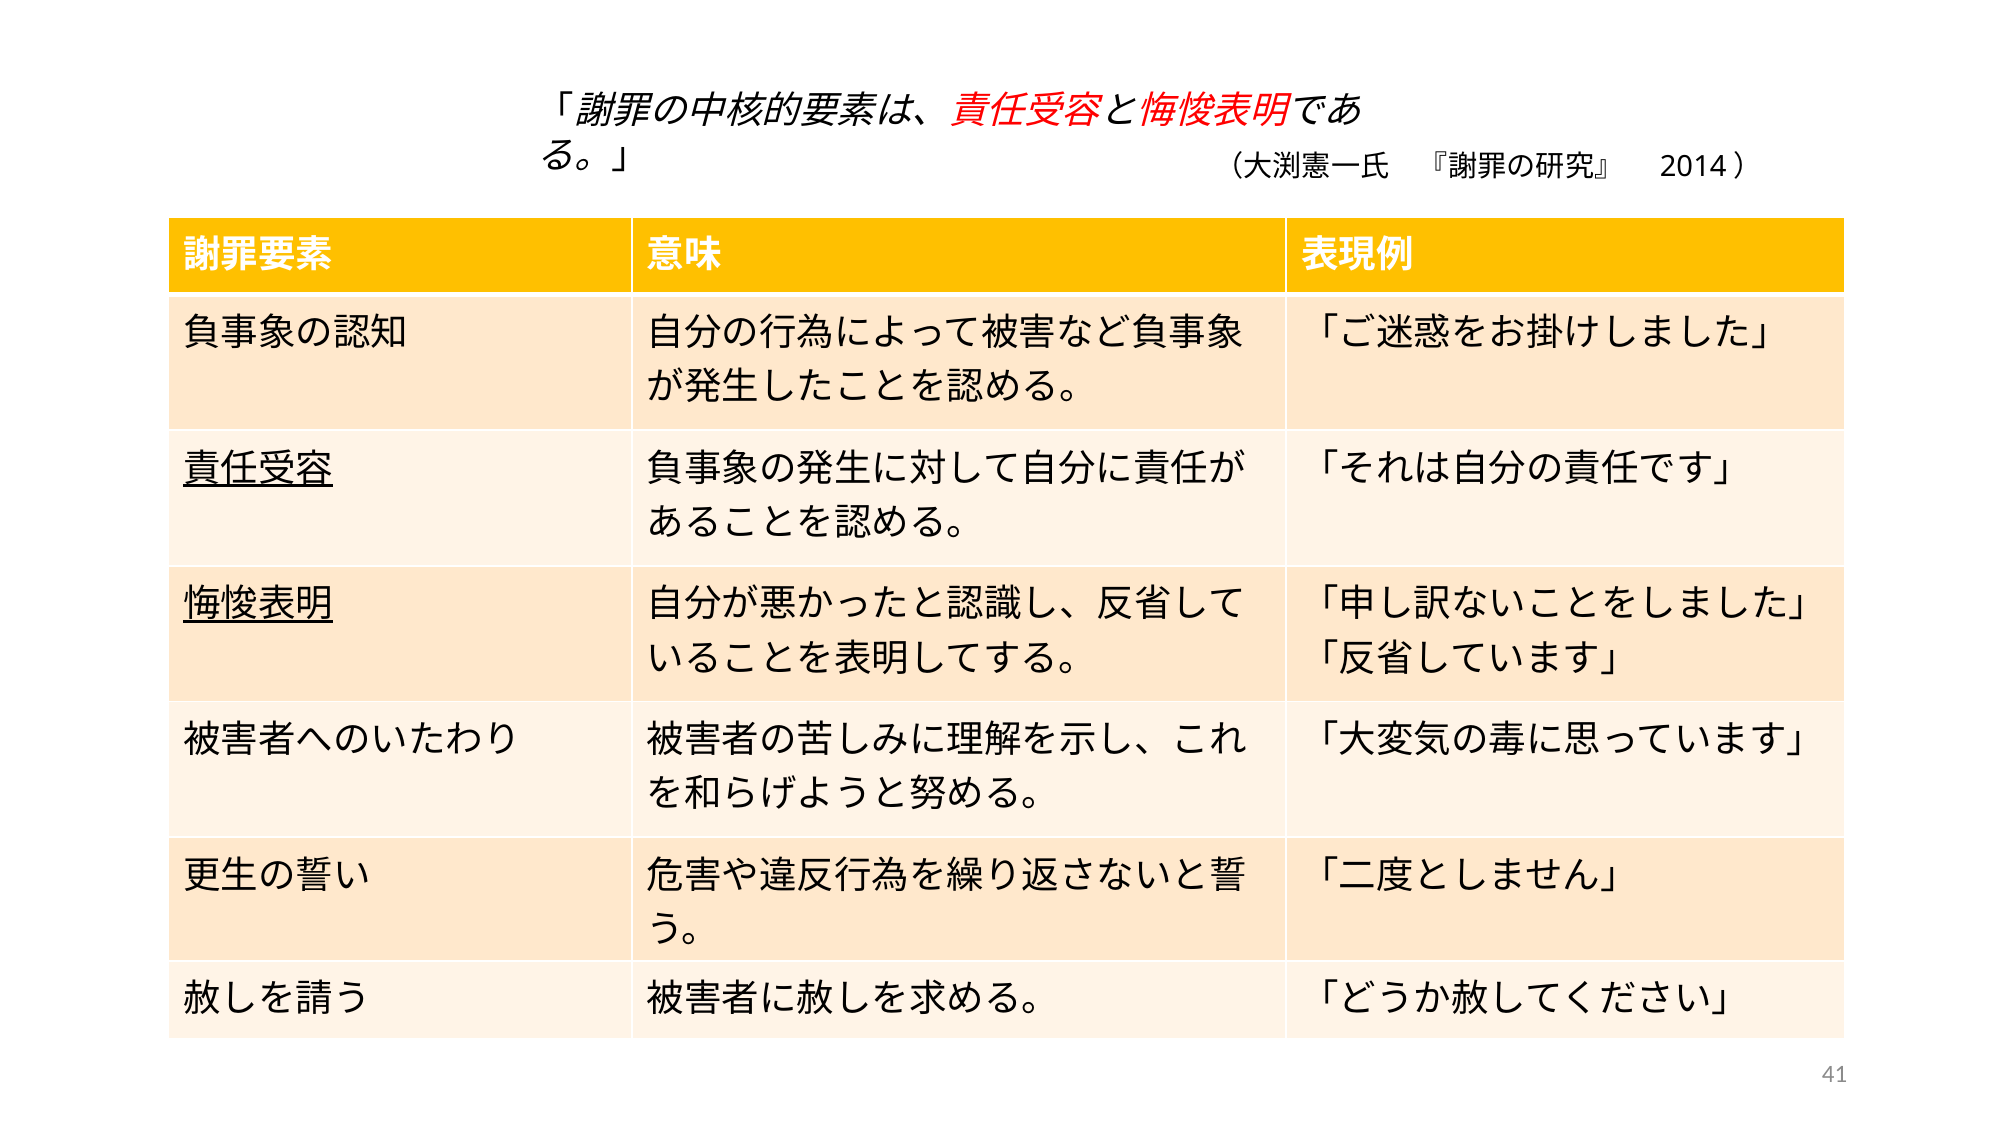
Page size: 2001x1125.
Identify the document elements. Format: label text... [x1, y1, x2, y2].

table_cell 危害や違反行為を繰り返さないと誓う。 [633, 838, 1285, 960]
table_cell 「どうか赦してください」 [1287, 962, 1844, 1038]
table_cell 「ご迷惑をお掛けしました」 [1287, 297, 1844, 429]
table_cell 被害者の苦しみに理解を示し、これを和らげようと努める。 [633, 702, 1285, 836]
table_cell 被害者に赦しを求める。 [633, 962, 1285, 1038]
table_cell 悔悛表明 [169, 567, 631, 701]
table_cell 「大変気の毒に思っています」 [1287, 702, 1844, 836]
table_header 表現例 [1287, 218, 1844, 292]
slide_number 41 [1412, 1042, 1863, 1103]
table_cell 被害者へのいたわり [169, 702, 631, 836]
table_cell 「申し訳ないことをしました」「反省しています」 [1287, 567, 1844, 701]
table_cell 負事象の発生に対して自分に責任があることを認める。 [633, 431, 1285, 565]
table_cell 自分の行為によって被害など負事象が発生したことを認める。 [633, 297, 1285, 429]
table_cell 自分が悪かったと認識し、反省していることを表明してする。 [633, 567, 1285, 701]
table_cell 更生の誓い [169, 838, 631, 960]
table_cell 「二度としません」 [1287, 838, 1844, 960]
text_box 「謝罪の中核的要素は、責任受容と悔悛表明である。」 [521, 78, 1413, 184]
table_cell 負事象の認知 [169, 297, 631, 429]
text_box （大渕憲一氏 『謝罪の研究』 2014） [1199, 139, 1778, 190]
table_cell 責任受容 [169, 431, 631, 565]
table_header 意味 [633, 218, 1285, 292]
table_cell 「それは自分の責任です」 [1287, 431, 1844, 565]
table_header 謝罪要素 [169, 218, 631, 292]
table_cell 赦しを請う [169, 962, 631, 1038]
